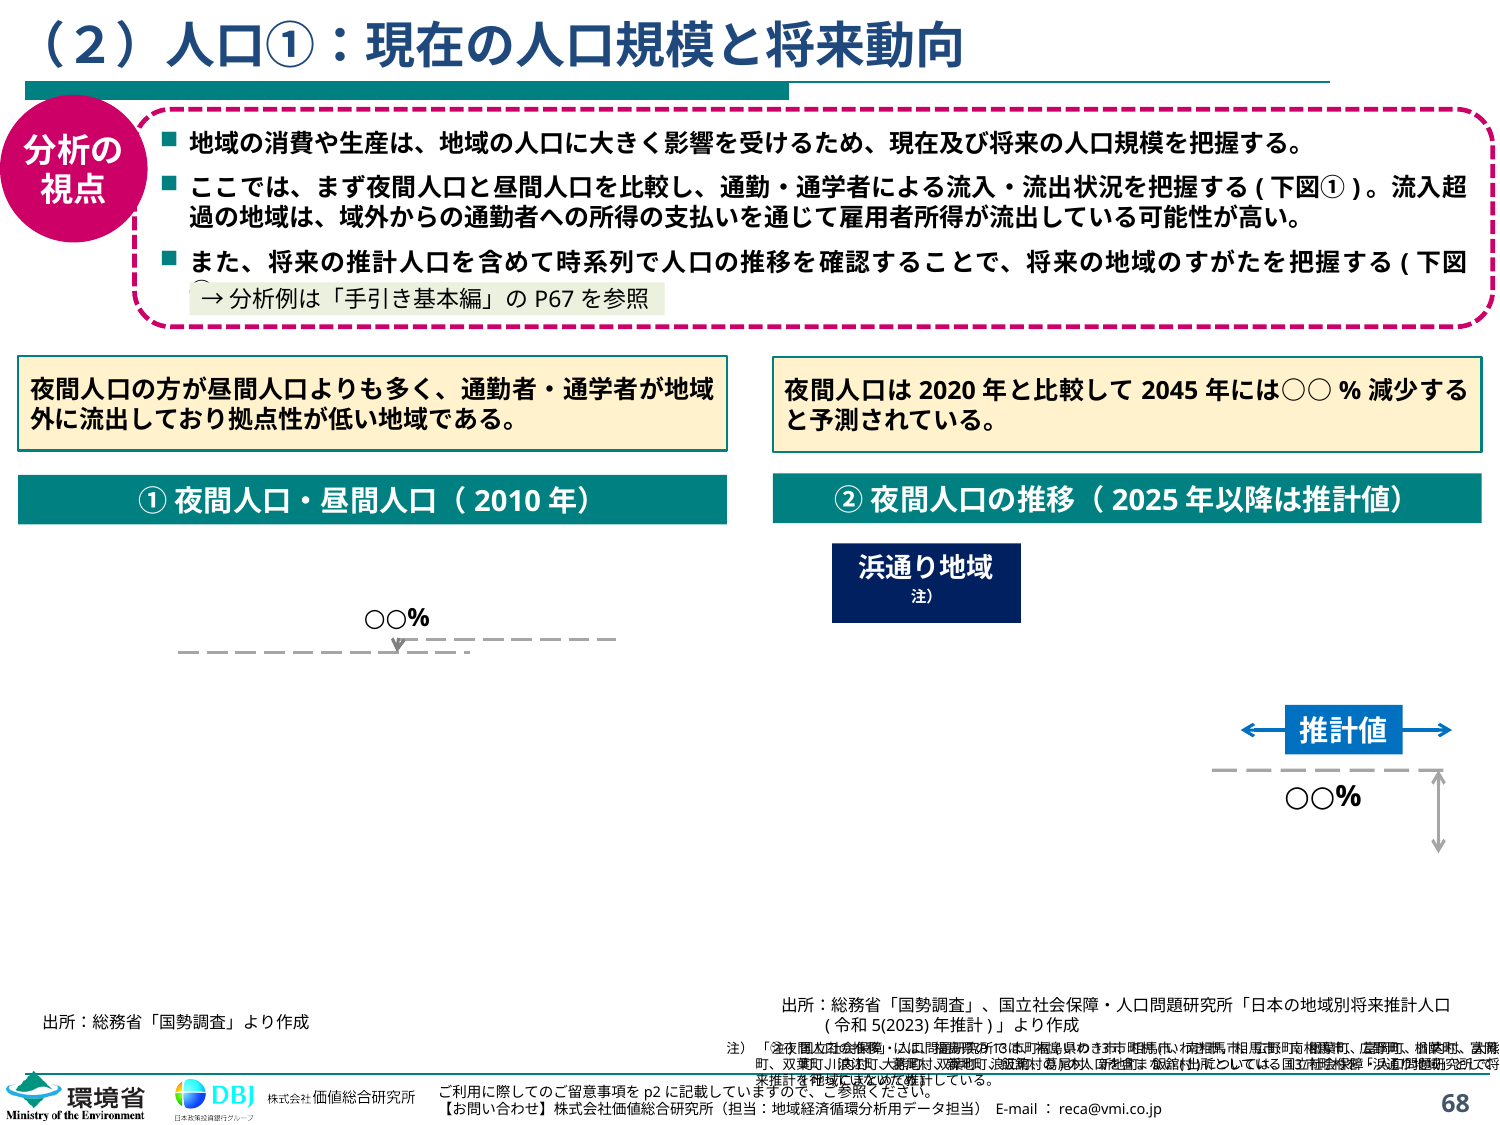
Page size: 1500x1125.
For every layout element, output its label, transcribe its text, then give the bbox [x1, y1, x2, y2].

text_box 推計値 [1285, 739, 1403, 755]
text_box ○○% [1269, 770, 1438, 820]
text_box ○○% [324, 593, 470, 639]
text_box 推計値 [1285, 704, 1403, 729]
text_box 出所：総務省「国勢調査」より作成 [27, 1004, 694, 1039]
text_box →分析例は「手引き基本編」のP67を参照 [189, 282, 665, 316]
picture [171, 1075, 419, 1125]
picture [2, 1071, 148, 1125]
text_box 出所：総務省「国勢調査」、国立社会保障・人口問題研究所「日本の地域別将来推計人口(令和5(2023)年推計)」より作成 [766, 987, 1475, 1039]
text_box ②夜間人口の推移（2025年以降は推計値） [772, 473, 1482, 524]
text_box 夜間人口は2020年と比較して2045年には○○%減少すると予測されている。 [772, 357, 1482, 452]
text_box 浜通り地域注） [832, 543, 1021, 623]
text_box 地域の消費や生産は、地域の人口に大きく影響を受けるため、現在及び将来の人口規模を把握する。 ここでは、まず夜間人口と昼間人口を比較し、通勤・通学者による流入・流出状況を把握する(下図①)。流入超過の地域は、域外からの通勤者への所得の支払いを通じて雇用者所得が流出している可能性が高い。 また、将来の推計人口を含めて時系列で人口の推移を確認することで、将来の地域のすがたを把握する(下図②)。 [134, 109, 1493, 327]
text_box ①夜間人口・昼間人口（2010年） [18, 474, 727, 525]
text_box 分析の 視点 [0, 94, 148, 243]
title （２）人口①：現在の人口規模と将来動向 [0, 0, 1304, 82]
slide_number 68 [1411, 1089, 1500, 1122]
text_box 夜間人口の方が昼間人口よりも多く、通勤者・通学者が地域外に流出しており拠点性が低い地域である。 [18, 356, 727, 451]
text_box 注） 「②夜間人口の推移」には、福島県の13市町村(いわき市、相馬市、南相馬市、広野町、楢葉町、富岡町、川内村、大熊町、双葉町、浪江町、葛尾村、新地町、飯舘村の)の人口を含まない(出所としている国立社会保障・人口問題研究所で将来推計を行っていないため) [726, 1039, 1500, 1089]
